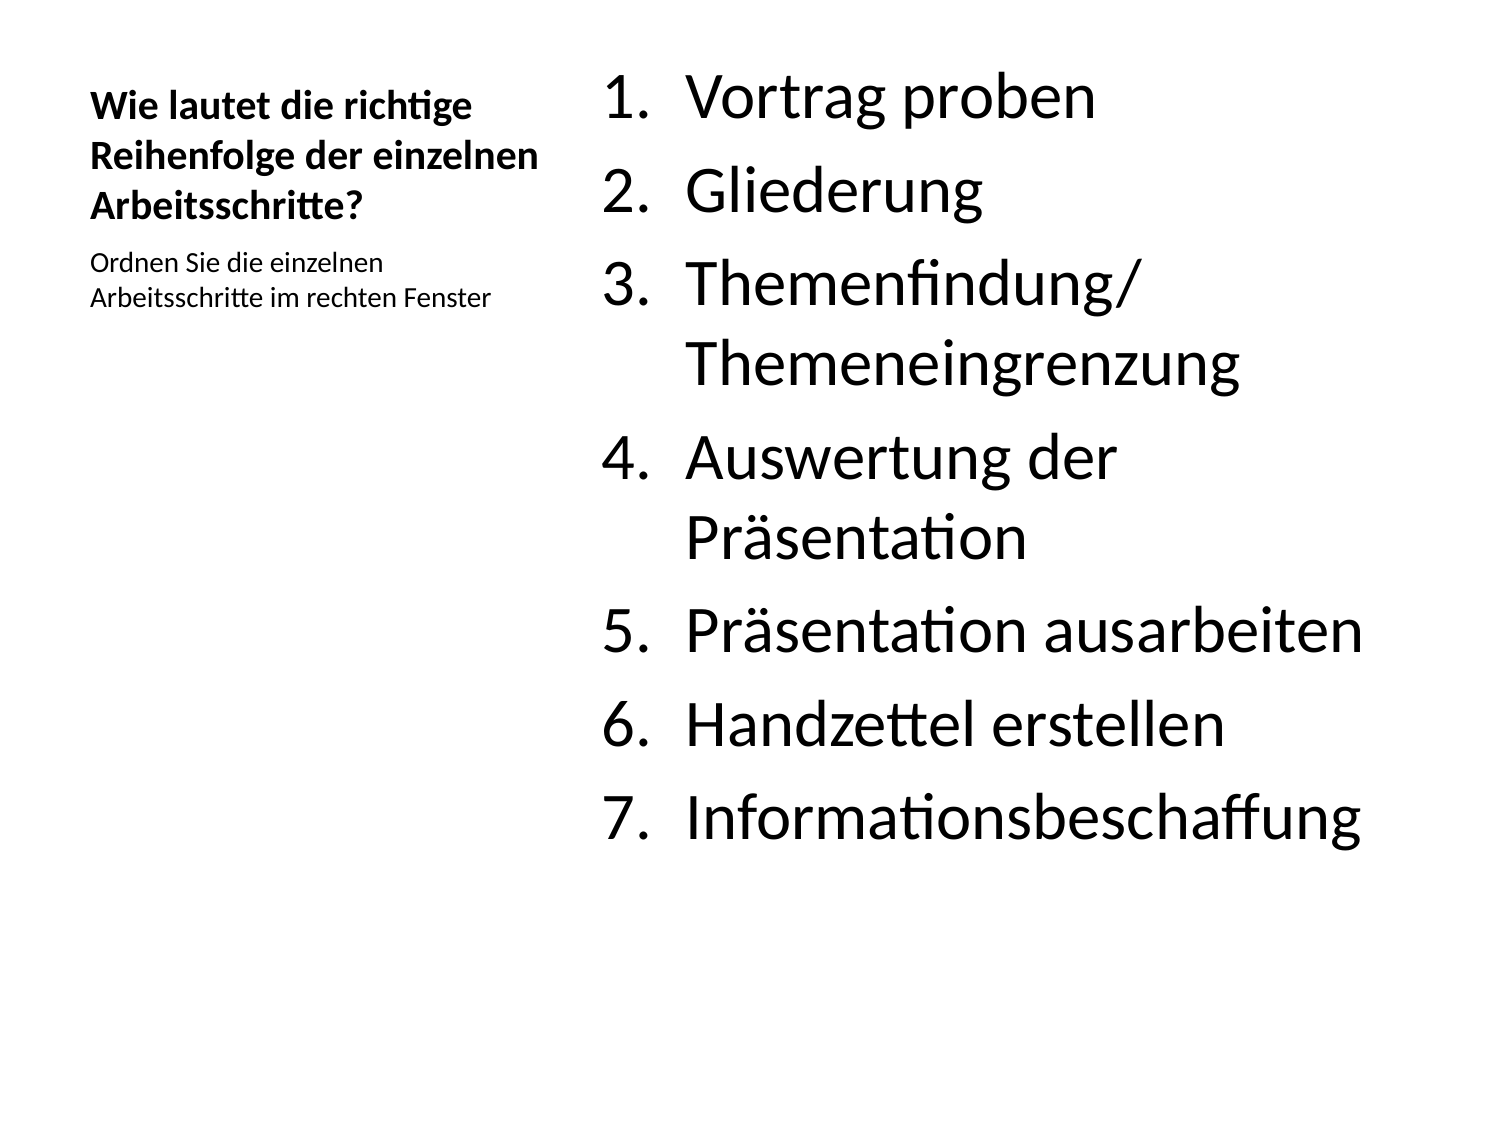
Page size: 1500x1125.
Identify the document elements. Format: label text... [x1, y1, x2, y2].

list Ordnen Sie die einzelnen Arbeitsschritte im rechten Fenster [75, 235, 569, 1005]
title Wie lautet die richtige Reihenfolge der einzelnen Arbeitsschritte? [75, 44, 569, 235]
list Vortrag proben Gliederung Themenfindung/ Themeneingrenzung Auswertung der Präsentation Präsentation ausarbeiten Handzettel erstellen Informationsbeschaffung [586, 44, 1425, 1005]
